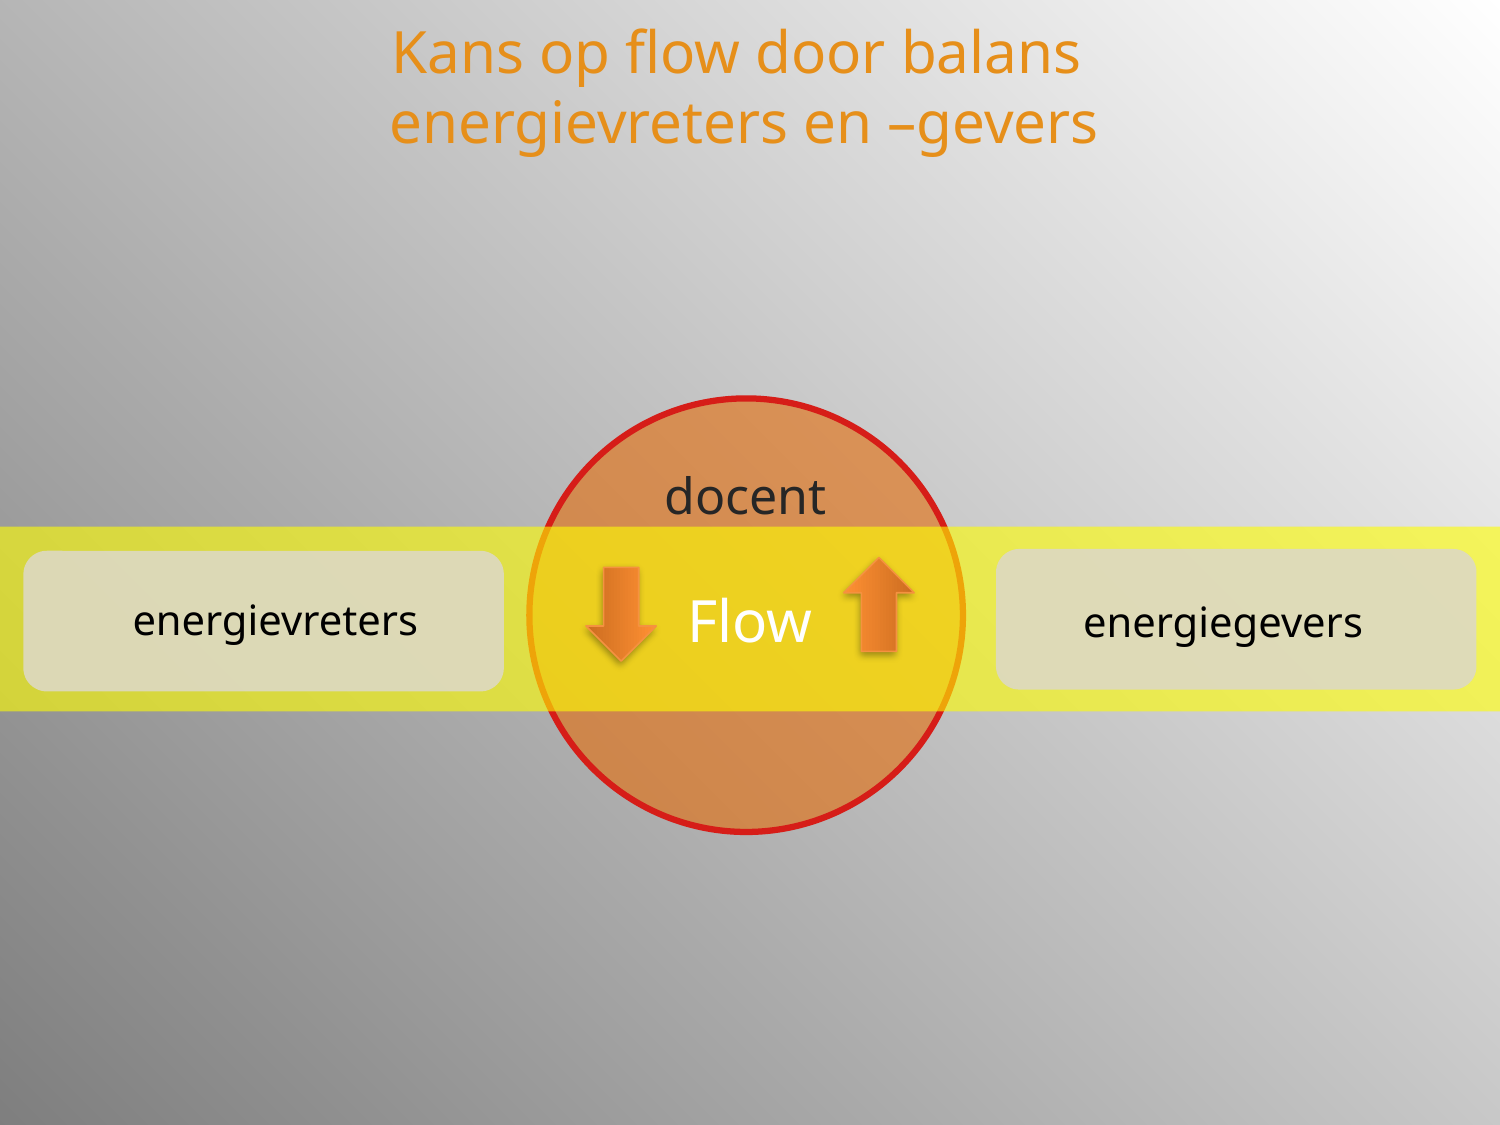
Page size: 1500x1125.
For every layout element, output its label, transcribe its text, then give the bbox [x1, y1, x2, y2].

text_box [993, 546, 1479, 692]
text_box [926, 490, 947, 526]
text_box [546, 492, 565, 526]
text_box docent [565, 456, 926, 526]
text_box [595, 396, 897, 456]
text_box [21, 548, 506, 694]
text_box energievreters [58, 585, 493, 651]
text_box [549, 712, 943, 835]
text_box Flow [0, 526, 1500, 712]
text_box [585, 566, 657, 662]
text_box energiegevers [1042, 588, 1404, 654]
text_box [843, 556, 915, 653]
text_box Kans op flow door balans energievreters en –gevers [35, 7, 1454, 163]
